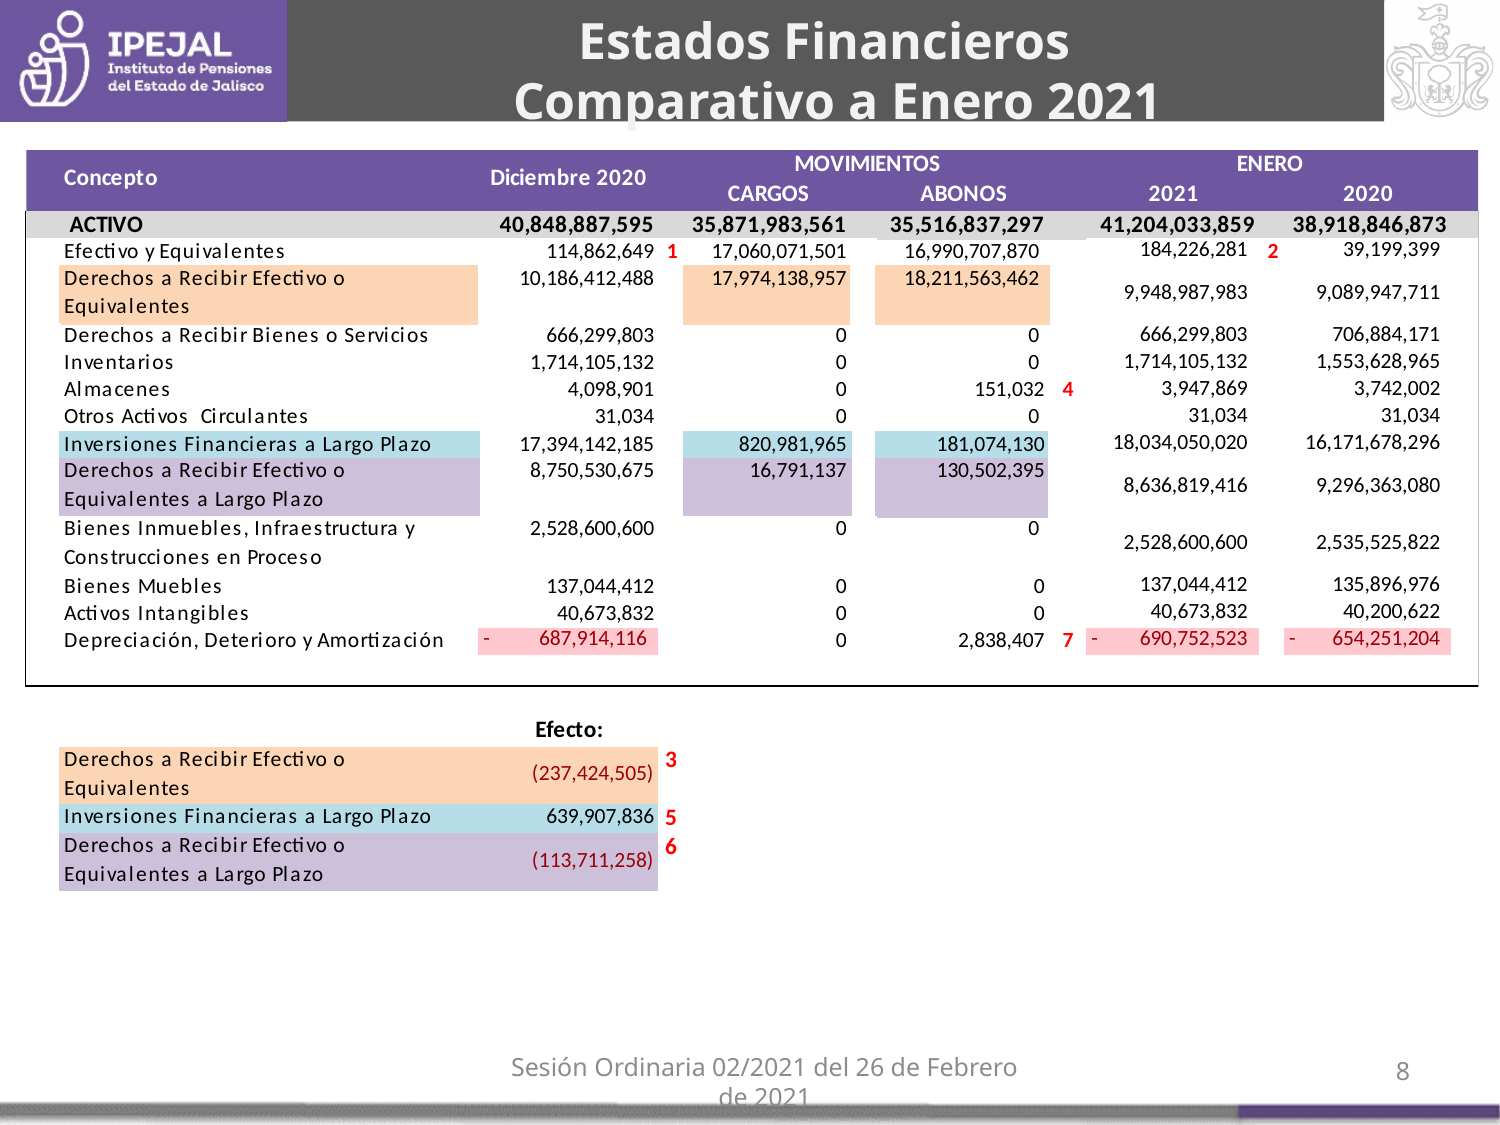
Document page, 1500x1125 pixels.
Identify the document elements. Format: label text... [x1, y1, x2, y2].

text_box Sesión Ordinaria 02/2021 del 26 de Febrero de 2021 [483, 1051, 1046, 1112]
picture [24, 140, 1479, 891]
picture [0, 1096, 1500, 1125]
title Estados Financieros Comparativo a Enero 2021 [285, 2, 1391, 117]
picture [0, 0, 288, 122]
slide_number 7 [1074, 1042, 1425, 1103]
